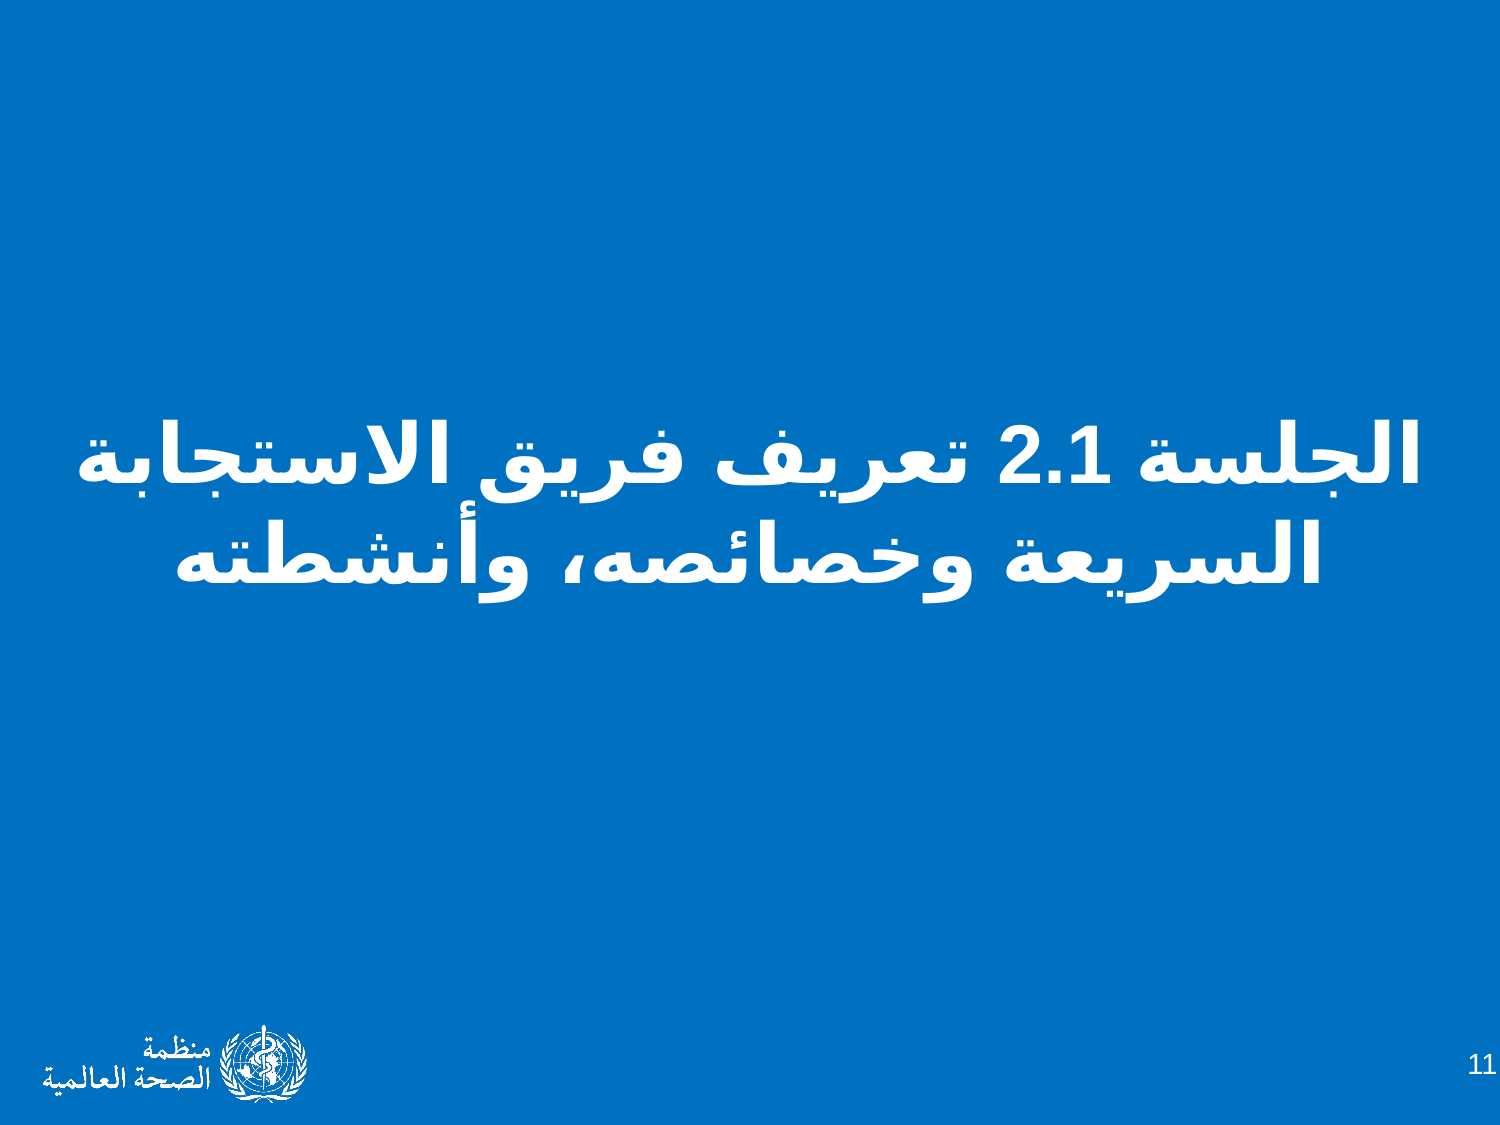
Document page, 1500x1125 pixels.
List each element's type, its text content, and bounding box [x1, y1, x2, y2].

picture [43, 1025, 307, 1103]
list الجلسة 2.1 تعريف فريق الاستجابة السريعة وخصائصه، وأنشطته [0, 0, 1500, 1001]
